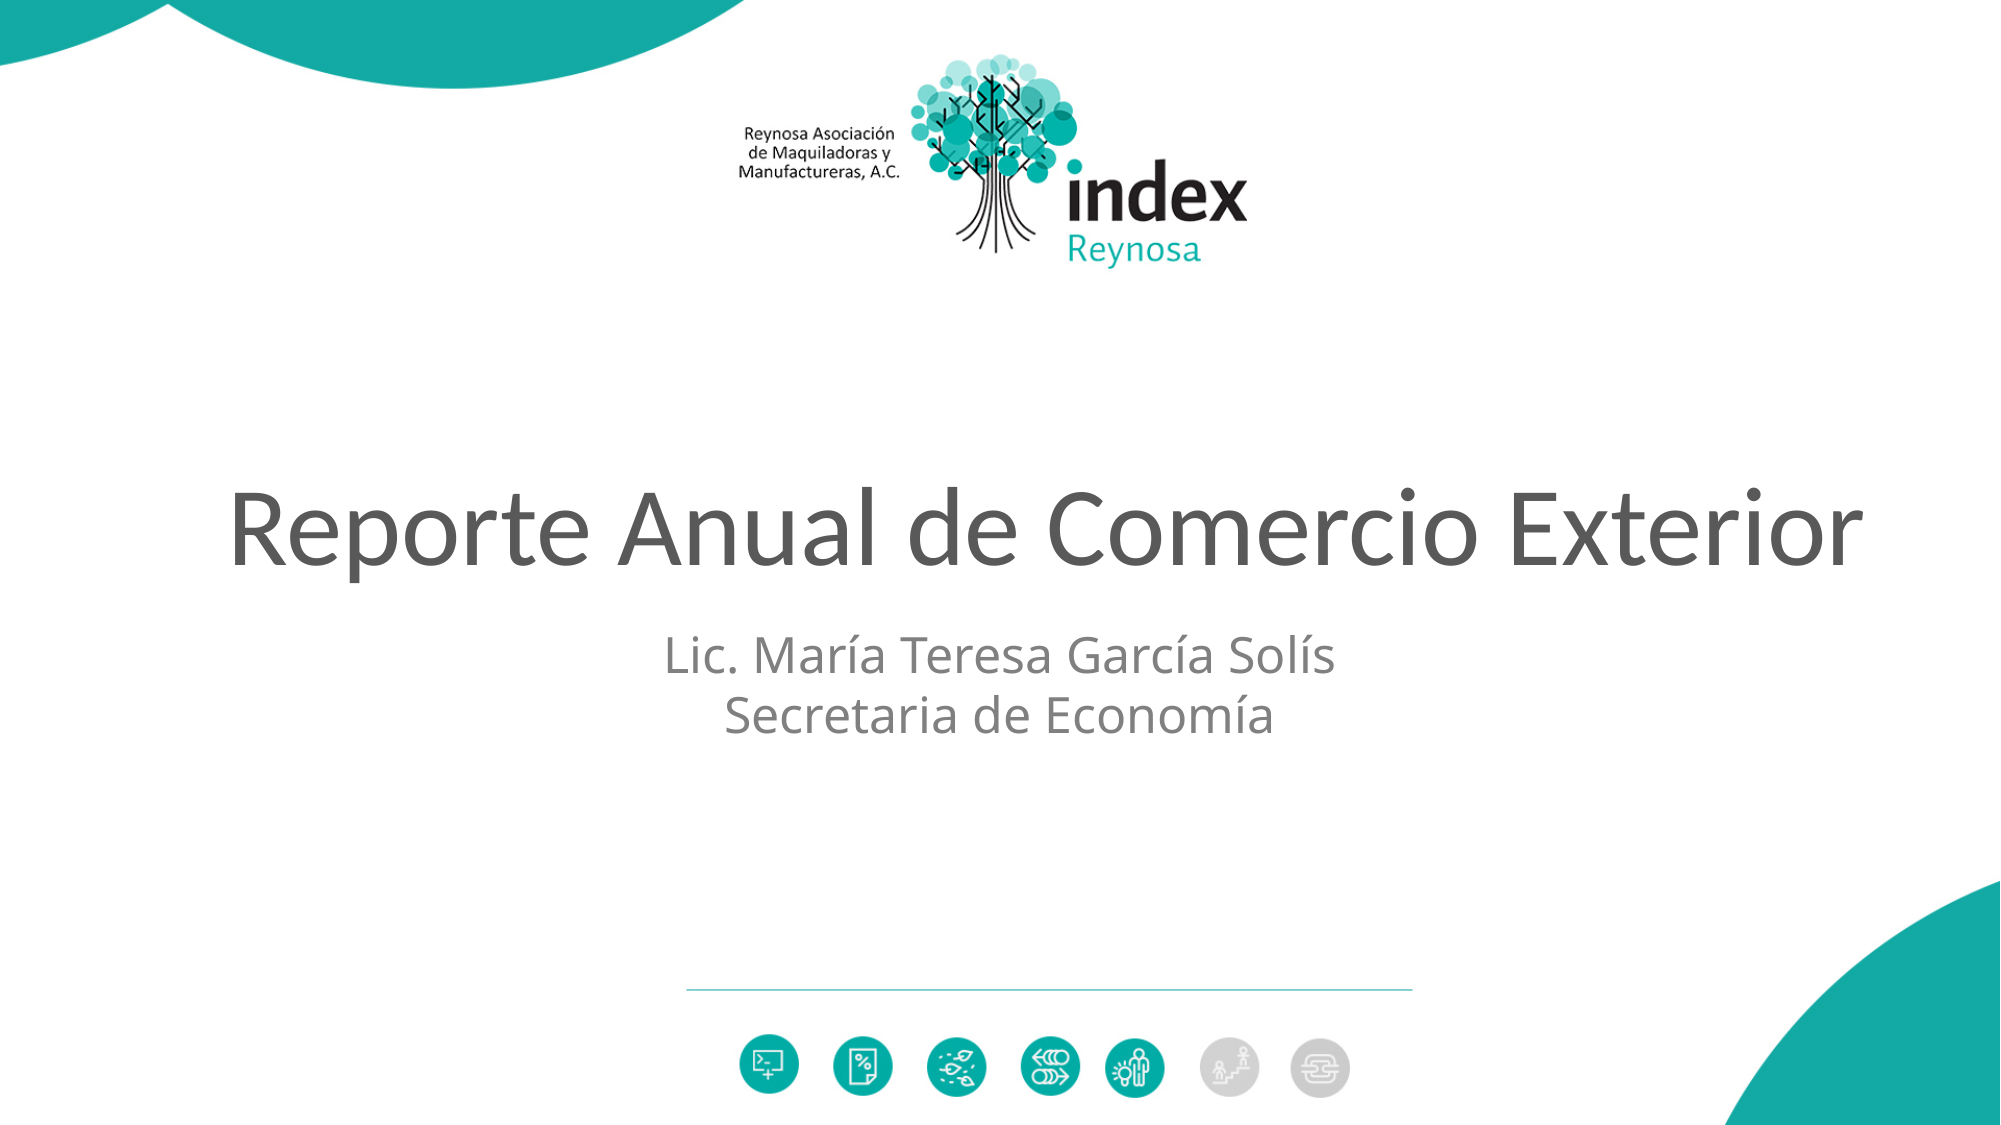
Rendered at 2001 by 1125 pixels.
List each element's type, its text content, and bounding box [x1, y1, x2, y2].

picture [0, 0, 2000, 1125]
title Reporte Anual de Comercio Exterior [183, 205, 1913, 598]
subtitle Lic. María Teresa García Solís Secretaria de Economía [415, 615, 1585, 902]
